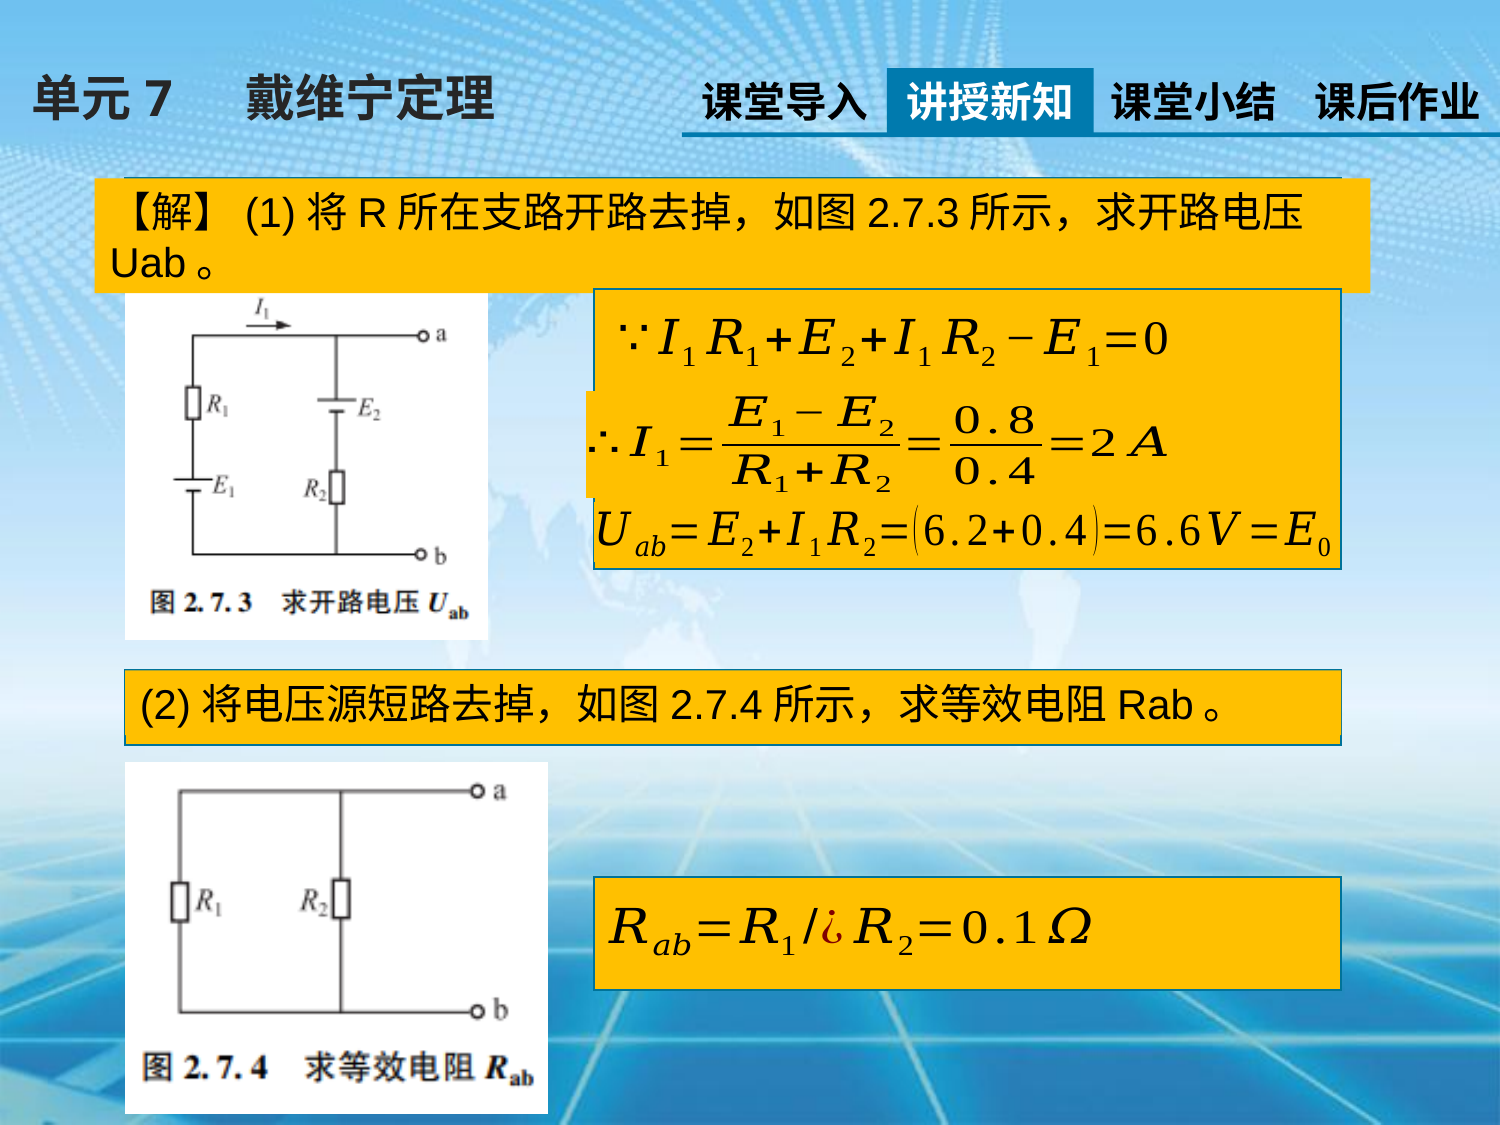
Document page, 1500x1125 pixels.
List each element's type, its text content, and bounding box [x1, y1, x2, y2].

picture [0, 0, 1500, 1125]
text_box [593, 288, 1342, 570]
text_box 【解】(1)将R所在支路开路去掉，如图2.7.3所示，求开路电压Uab。 [94, 178, 1371, 294]
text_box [16, 59, 1500, 135]
text_box (2)将电压源短路去掉，如图2.7.4所示，求等效电阻Rab。 [125, 670, 1342, 736]
text_box [593, 876, 1342, 991]
text_box [124, 669, 1342, 746]
